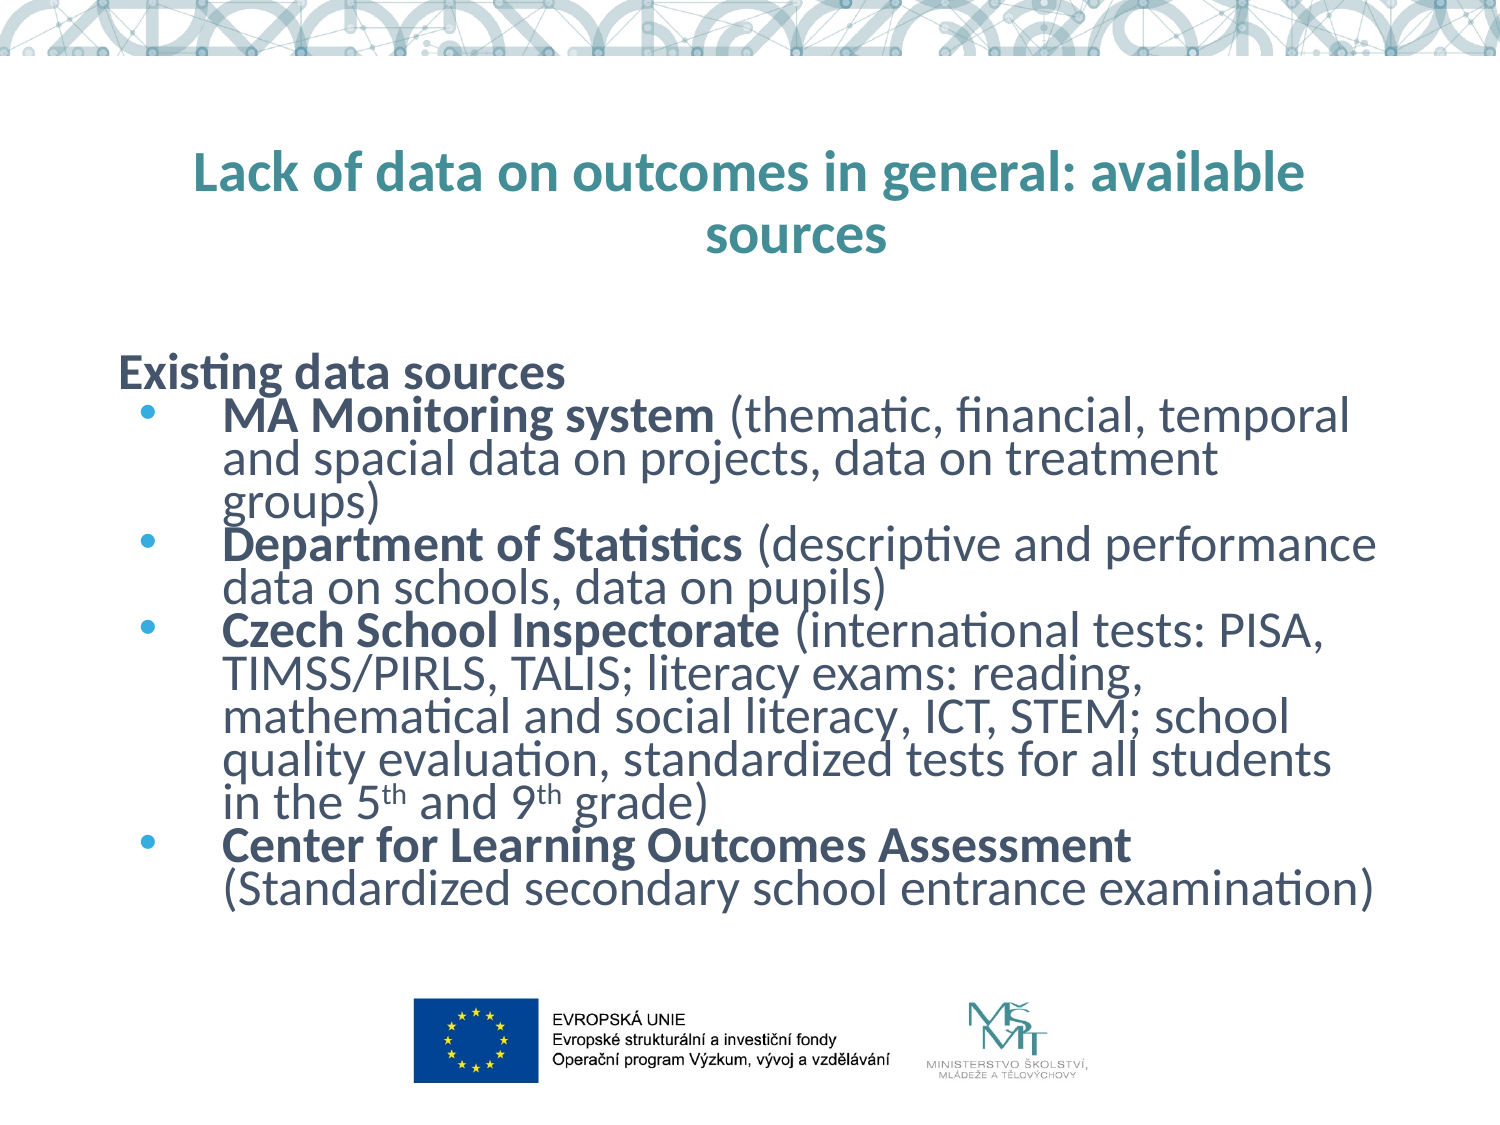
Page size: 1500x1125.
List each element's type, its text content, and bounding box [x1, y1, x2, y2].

picture [0, 0, 1500, 56]
picture [371, 957, 1129, 1125]
title Lack of data on outcomes in general: available sources [103, 129, 1397, 278]
list Existing data sources MA Monitoring system (thematic, financial, temporal and spacial data on projects, data on treatment groups) Department of Statistics (descriptive and performance data on schools, data on pupils) Czech School Inspectorate (international tests: PISA, TIMSS/PIRLS, TALIS; literacy exams: reading, mathematical and social literacy, ICT, STEM; school quality evaluation, standardized tests for all students in the 5th and 9th grade) Center for Learning Outcomes Assessment (Standardized secondary school entrance examination) [103, 299, 1397, 957]
